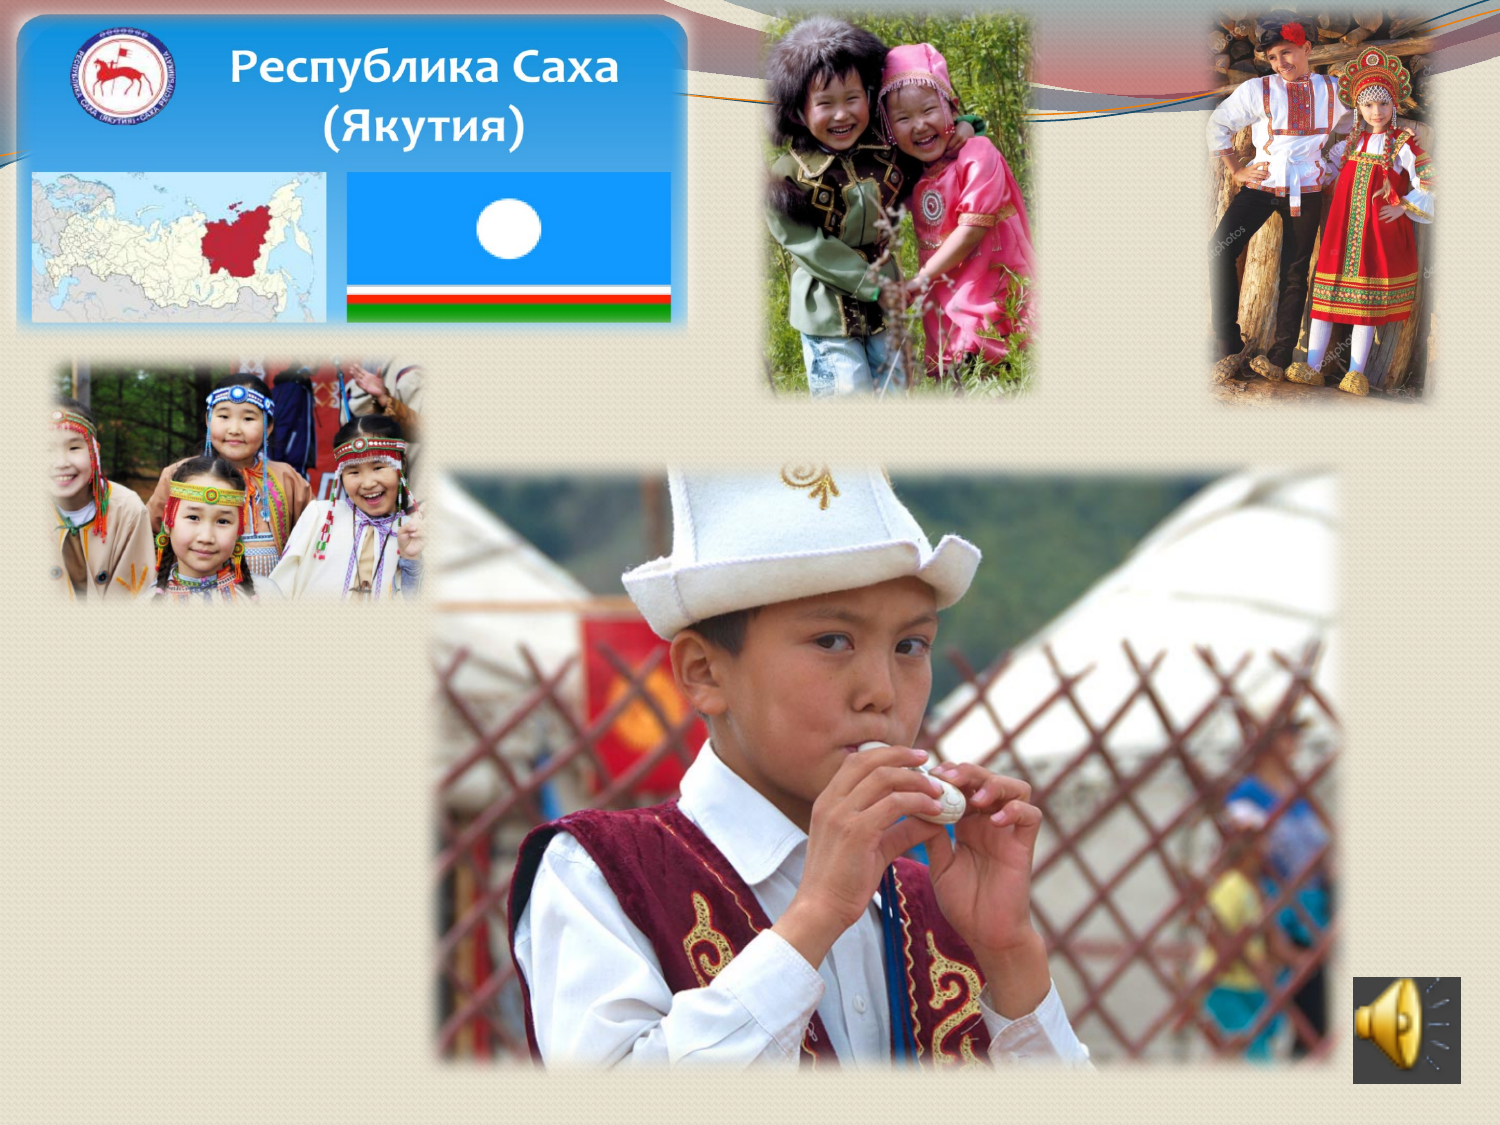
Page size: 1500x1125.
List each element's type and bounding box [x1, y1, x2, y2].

picture [0, 0, 703, 342]
picture [41, 349, 1462, 1086]
picture [749, 0, 1048, 410]
picture [1198, 0, 1446, 418]
